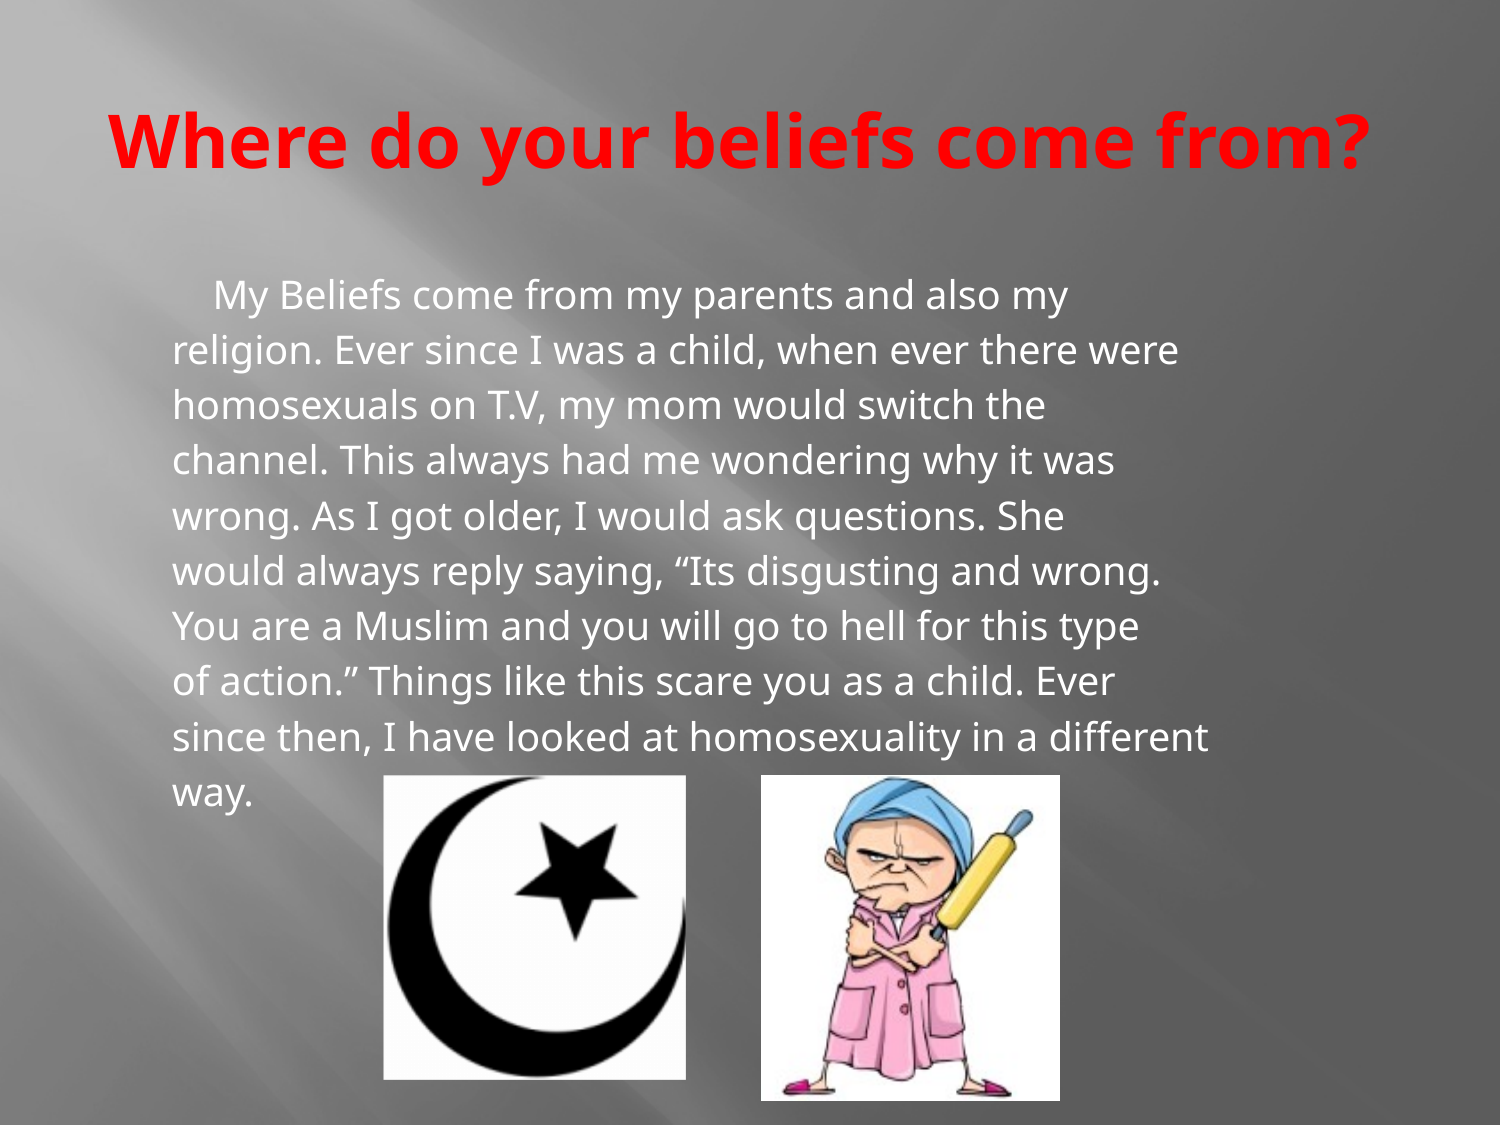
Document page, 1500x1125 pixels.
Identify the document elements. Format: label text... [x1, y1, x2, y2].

picture [381, 776, 687, 1079]
title Where do your beliefs come from? [75, 45, 1425, 233]
list My Beliefs come from my parents and also my religion. Ever since I was a child, when ever there were homosexuals on T.V, my mom would switch the channel. This always had me wondering why it was wrong. As I got older, I would ask questions. She would always reply saying, “Its disgusting and wrong. You are a Muslim and you will go to hell for this type of action.” Things like this scare you as a child. Ever since then, I have looked at homosexuality in a different way. [75, 262, 1425, 835]
picture [761, 774, 1060, 1101]
